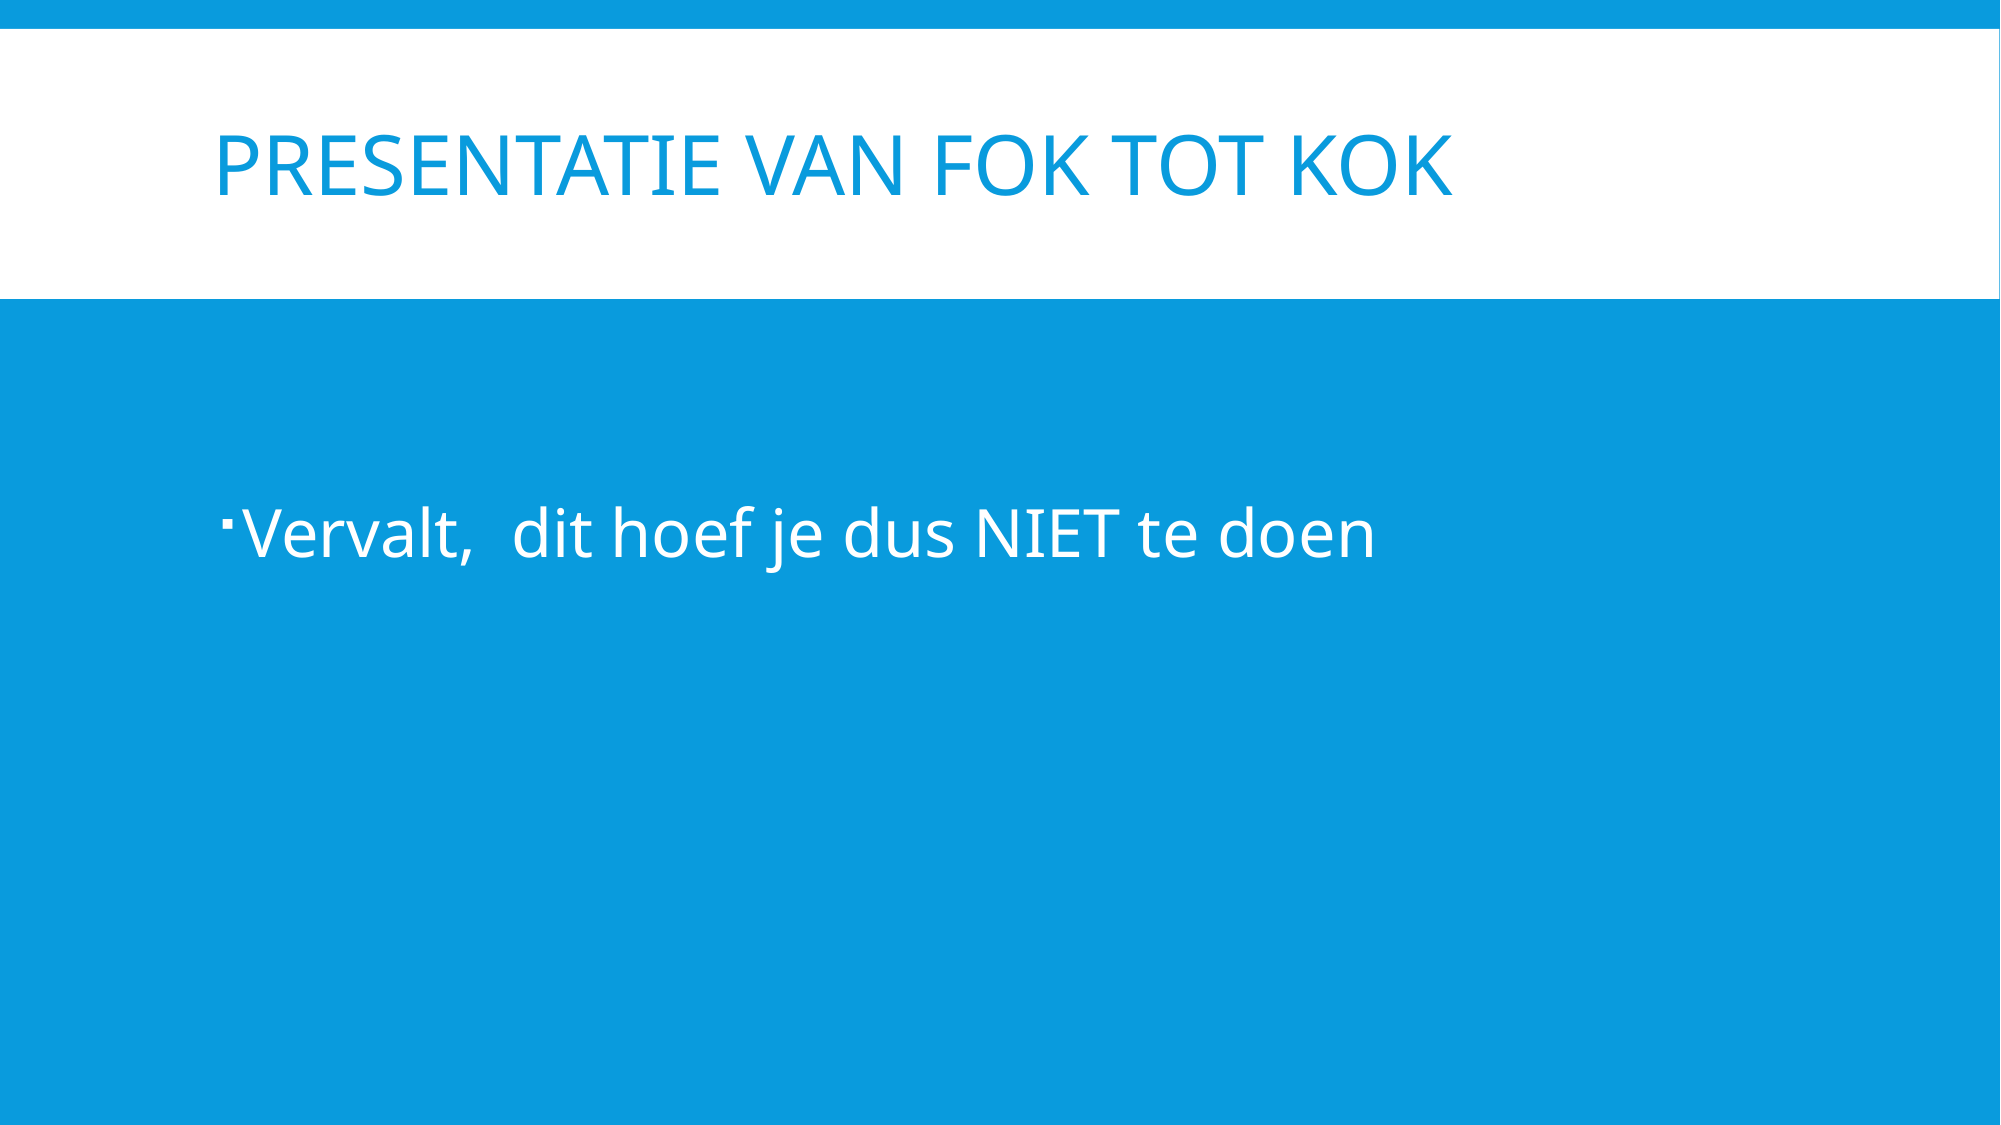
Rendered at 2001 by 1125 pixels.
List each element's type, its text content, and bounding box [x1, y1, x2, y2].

title Presentatie van Fok tot Kok [197, 46, 1803, 295]
list Vervalt, dit hoef je dus NIET te doen [197, 329, 1803, 1020]
